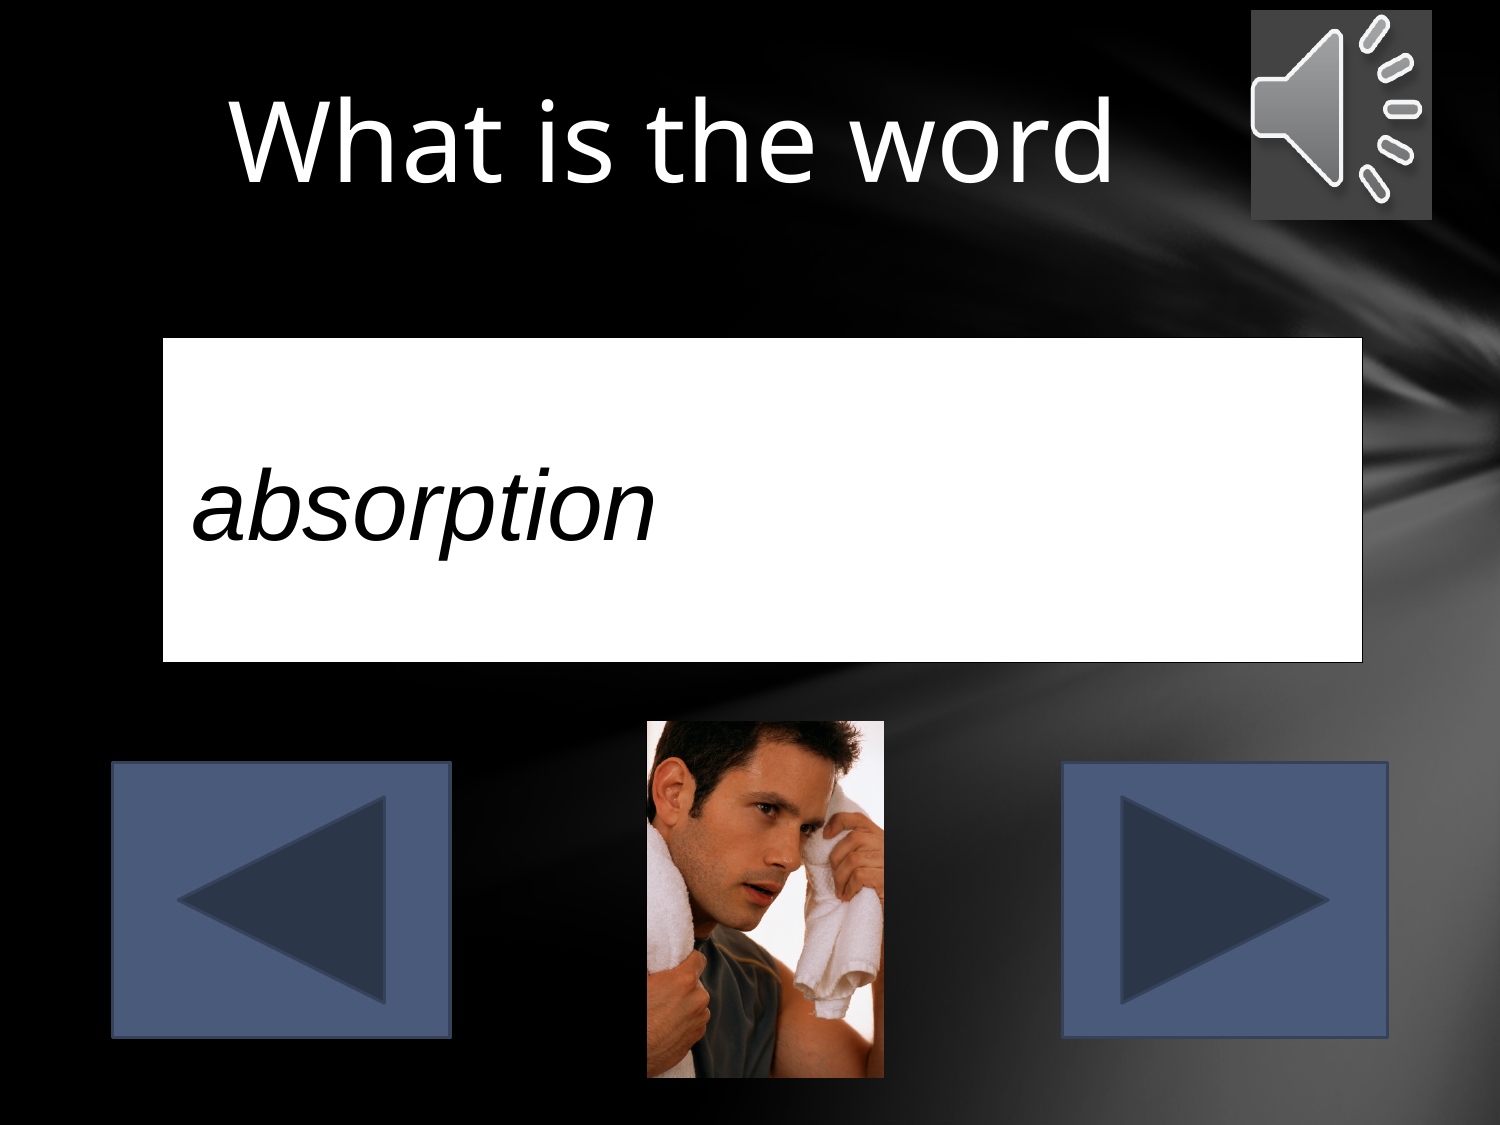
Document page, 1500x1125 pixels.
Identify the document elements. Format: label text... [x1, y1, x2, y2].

text_box [1061, 761, 1389, 1039]
picture [645, 721, 884, 1079]
title What is the word [57, 37, 1243, 213]
text_box [111, 761, 452, 1039]
picture [1249, 8, 1433, 222]
